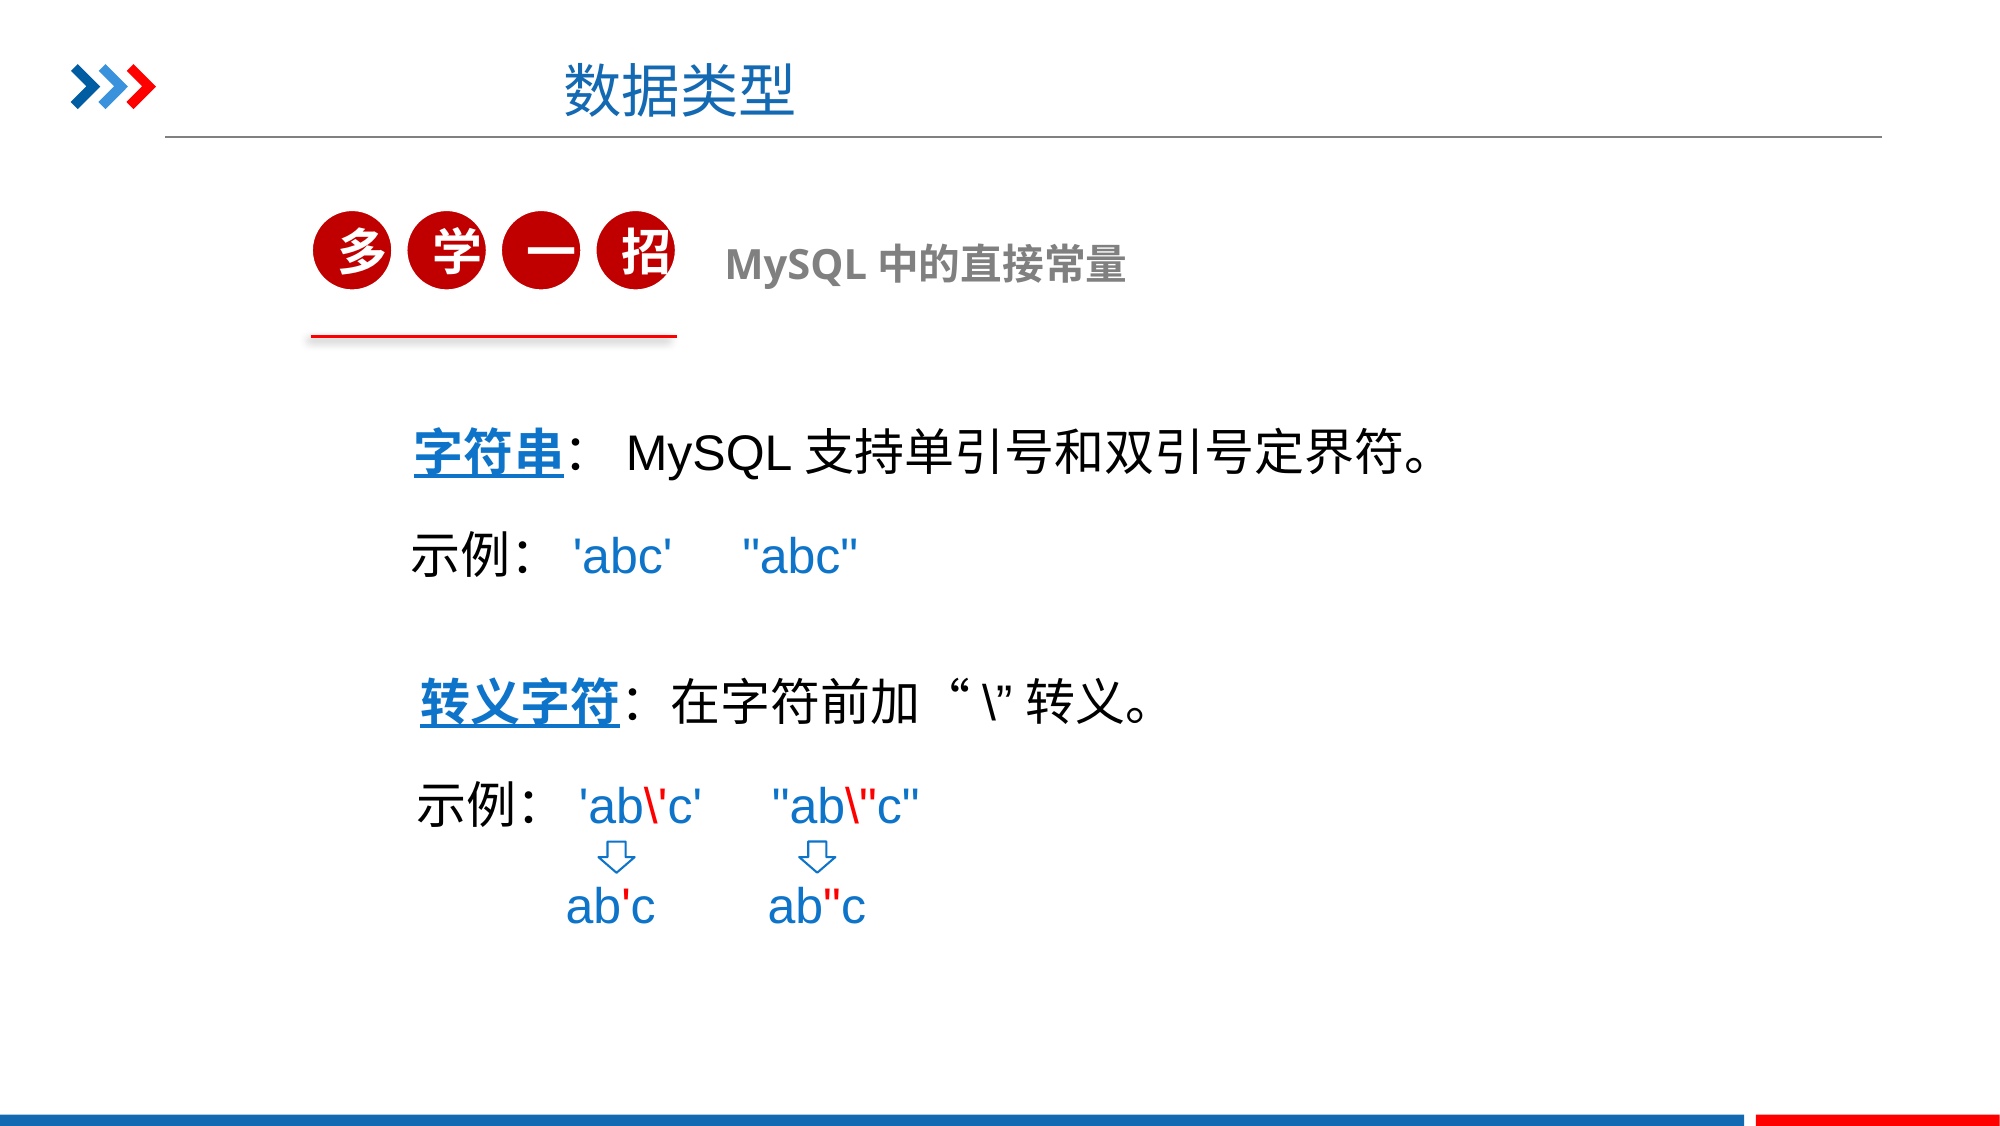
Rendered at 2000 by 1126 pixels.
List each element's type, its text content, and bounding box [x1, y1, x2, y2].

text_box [310, 208, 678, 292]
text_box 示例：'ab\'c' "ab\"c" [402, 765, 935, 841]
text_box 转义字符：在字符前加“\”转义。 [405, 663, 1498, 739]
text_box ab'c ab"c [550, 865, 881, 941]
text_box 示例：'abc' "abc" [396, 515, 874, 591]
text_box MySQL中的直接常量 [709, 230, 1674, 296]
text_box [799, 841, 836, 873]
text_box 字符串：MySQL支持单引号和双引号定界符。 [399, 413, 1492, 489]
text_box [598, 841, 635, 865]
title 数据类型 [521, 25, 1296, 153]
